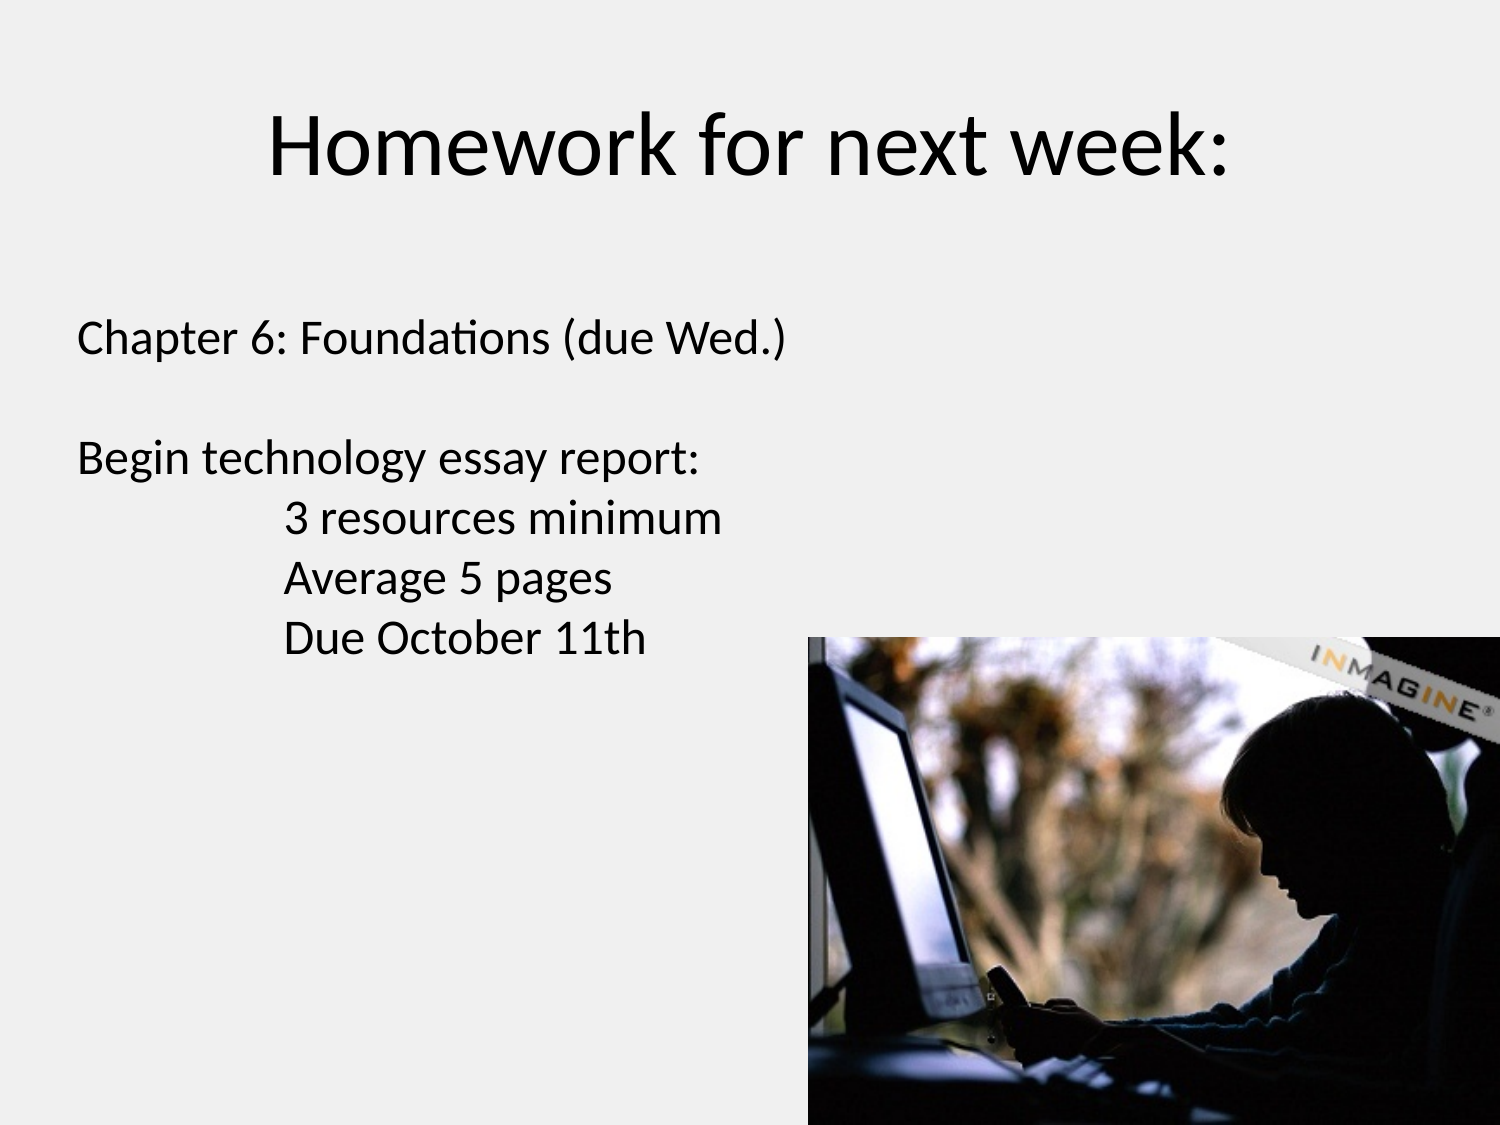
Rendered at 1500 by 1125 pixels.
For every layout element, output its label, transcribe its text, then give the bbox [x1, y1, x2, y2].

picture [808, 637, 1500, 1125]
text_box Chapter 6: Foundations (due Wed.) Begin technology essay report: 3 resources minimum Average 5 pages Due October 11th [62, 237, 1263, 838]
title Homework for next week: [75, 45, 1425, 233]
